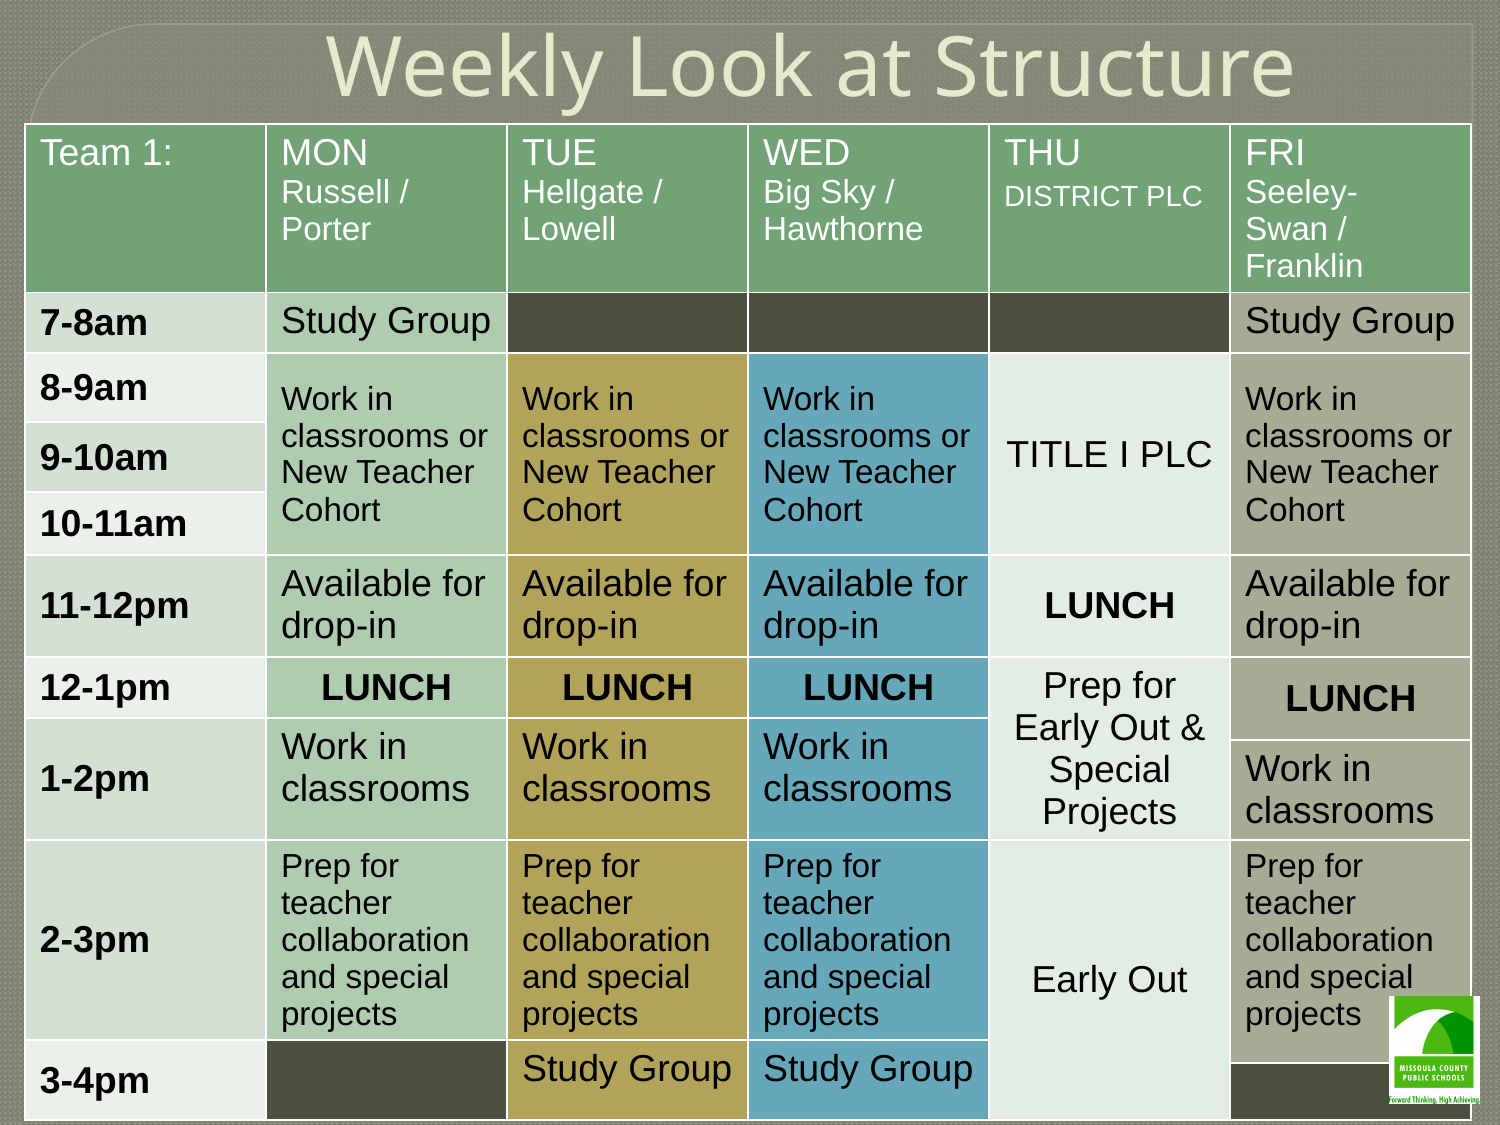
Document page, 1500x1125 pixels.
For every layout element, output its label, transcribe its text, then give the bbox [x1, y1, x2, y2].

table_cell [267, 1041, 506, 1119]
table_cell 1-2pm [26, 719, 265, 839]
table_cell Work in classrooms or New Teacher Cohort [508, 354, 747, 554]
table_cell Work in classrooms or New Teacher Cohort [749, 354, 988, 554]
table_cell Available for drop-in [1231, 556, 1470, 656]
table_cell Work in classrooms or New Teacher Cohort [1231, 354, 1470, 554]
table_cell LUNCH [990, 556, 1229, 656]
table_cell Study Group [267, 293, 506, 352]
table_cell 12-1pm [26, 658, 265, 717]
table_cell Early Out [990, 841, 1229, 1119]
table_cell Work in classrooms [749, 719, 988, 839]
table_cell Prep for teacher collaboration and special projects [508, 841, 747, 1039]
table_cell LUNCH [1231, 658, 1470, 739]
table_cell 11-12pm [26, 556, 265, 656]
table_header THU DISTRICT PLC [990, 125, 1229, 292]
table_cell 8-9am [26, 354, 265, 421]
table_header FRI Seeley-Swan / Franklin [1231, 125, 1470, 292]
table_cell Work in classrooms or New Teacher Cohort [267, 354, 506, 554]
table_cell Prep for Early Out & Special Projects [990, 658, 1229, 839]
table_cell 2-3pm [26, 841, 265, 1039]
table_cell LUNCH [267, 658, 506, 717]
table_cell TITLE I PLC [990, 354, 1229, 554]
table_cell Study Group [1231, 293, 1470, 352]
table_cell [508, 293, 747, 352]
table_cell Prep for teacher collaboration and special projects [749, 841, 988, 1039]
table_cell Available for drop-in [267, 556, 506, 656]
table_header Team 1: [26, 125, 265, 292]
table_cell 3-4pm [26, 1041, 265, 1119]
table_cell Work in classrooms [508, 719, 747, 839]
table_cell [749, 293, 988, 352]
table_cell Prep for teacher collaboration and special projects [267, 841, 506, 1039]
table_cell Work in classrooms [267, 719, 506, 839]
table_header MON Russell / Porter [267, 125, 506, 292]
table_cell Available for drop-in [508, 556, 747, 656]
table_header TUE Hellgate / Lowell [508, 125, 747, 292]
picture [1388, 996, 1480, 1104]
table_cell Available for drop-in [749, 556, 988, 656]
table_cell 7-8am [26, 293, 265, 352]
title Weekly Look at Structure [87, 5, 1313, 121]
table_cell LUNCH [749, 658, 988, 717]
table_cell [1231, 1064, 1470, 1119]
table_cell Study Group [749, 1041, 988, 1119]
table_cell Prep for teacher collaboration and special projects [1231, 841, 1470, 1062]
table_header WED Big Sky / Hawthorne [749, 125, 988, 292]
table_cell Study Group [508, 1041, 747, 1119]
table_cell 10-11am [26, 493, 265, 554]
table_cell 9-10am [26, 423, 265, 491]
table_cell [990, 293, 1229, 352]
table_cell LUNCH [508, 658, 747, 717]
table_cell Work in classrooms [1231, 741, 1470, 839]
